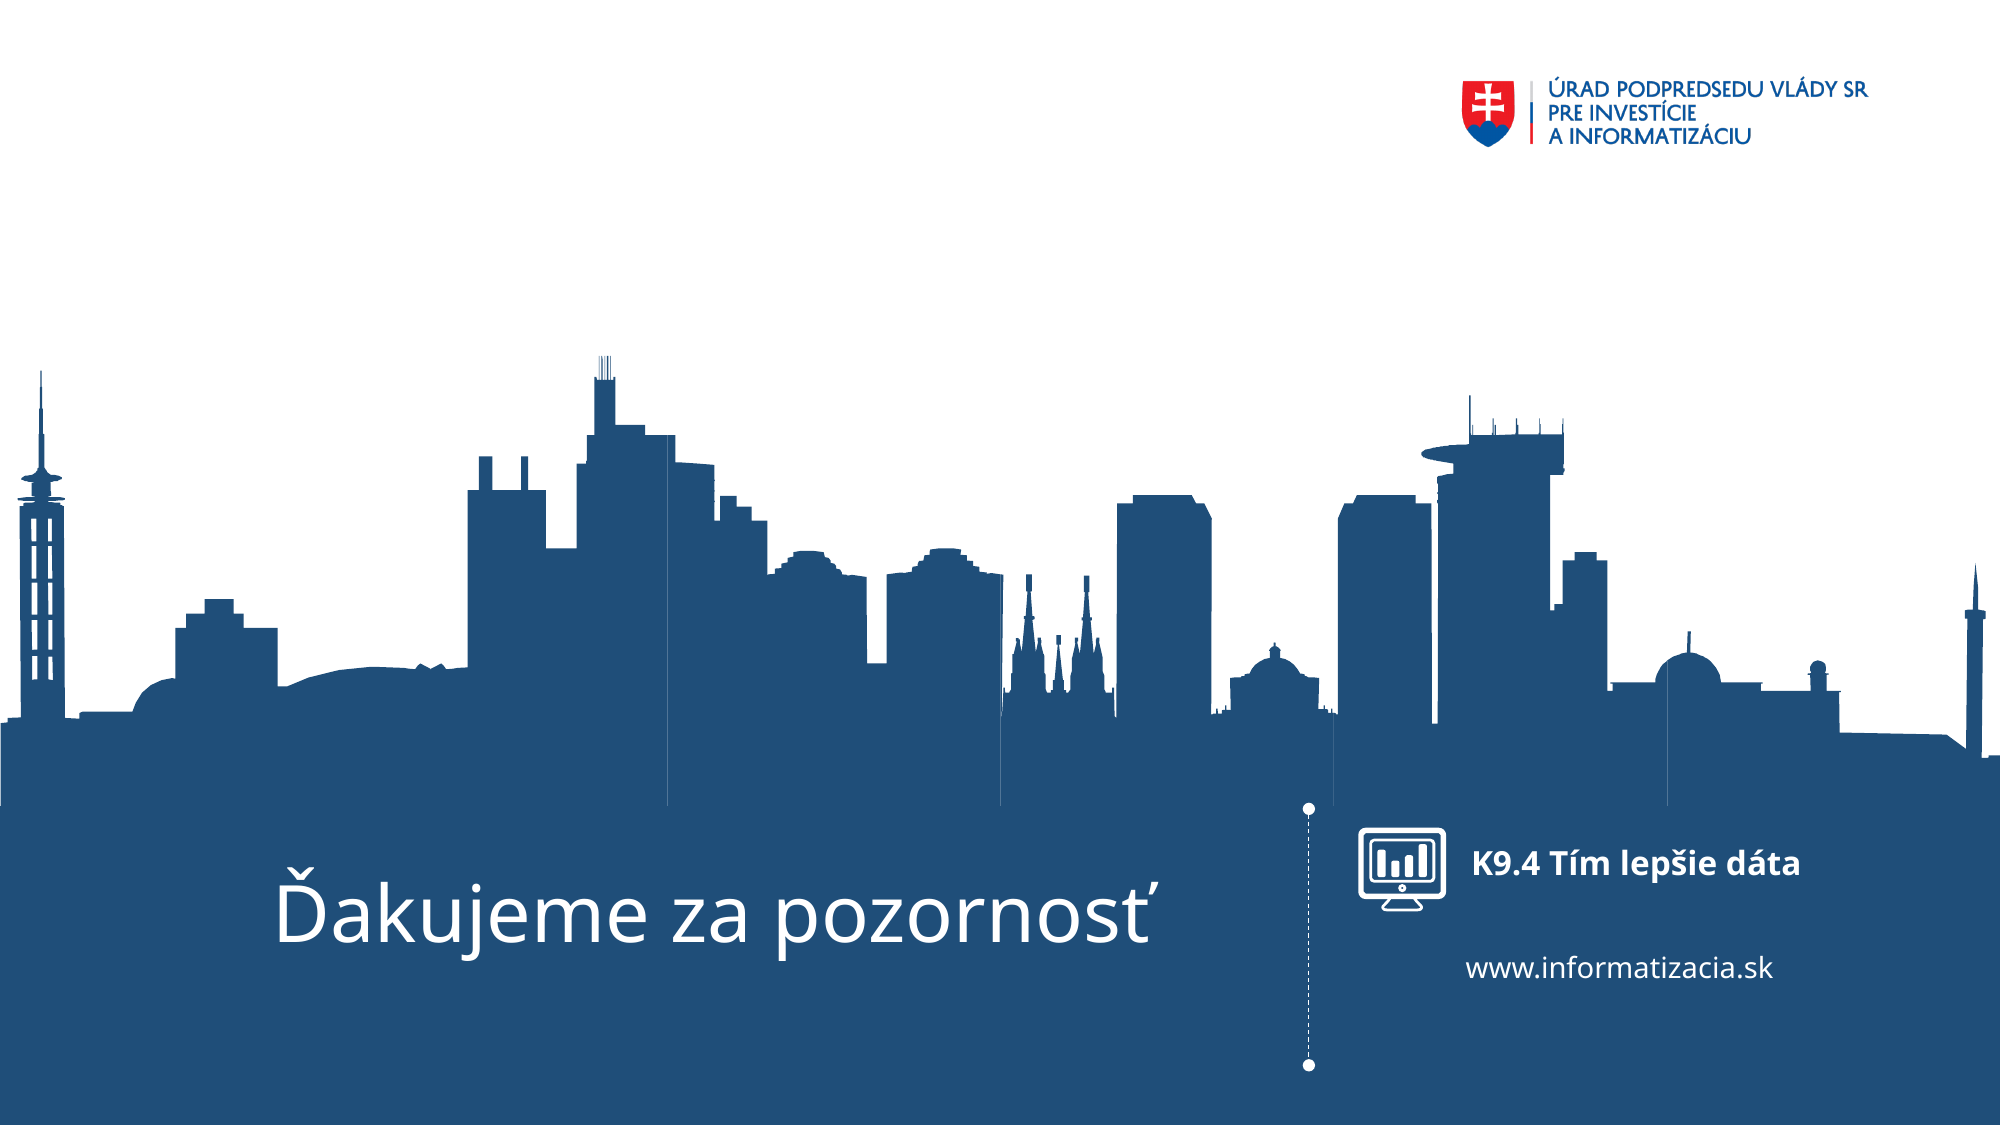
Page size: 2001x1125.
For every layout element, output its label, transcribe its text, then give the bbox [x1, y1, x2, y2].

text_box [1667, 562, 2000, 806]
text_box [668, 435, 1001, 806]
text_box K9.4 Tím lepšie dáta [1456, 834, 1891, 889]
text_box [1358, 827, 1447, 912]
text_box [334, 355, 668, 806]
text_box [0, 806, 2000, 1125]
picture [1412, 30, 1918, 194]
text_box [0, 370, 334, 806]
text_box [1334, 395, 1668, 806]
text_box [1001, 495, 1334, 806]
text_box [1367, 940, 1979, 993]
text_box Ďakujeme za pozornosť [257, 855, 1166, 966]
